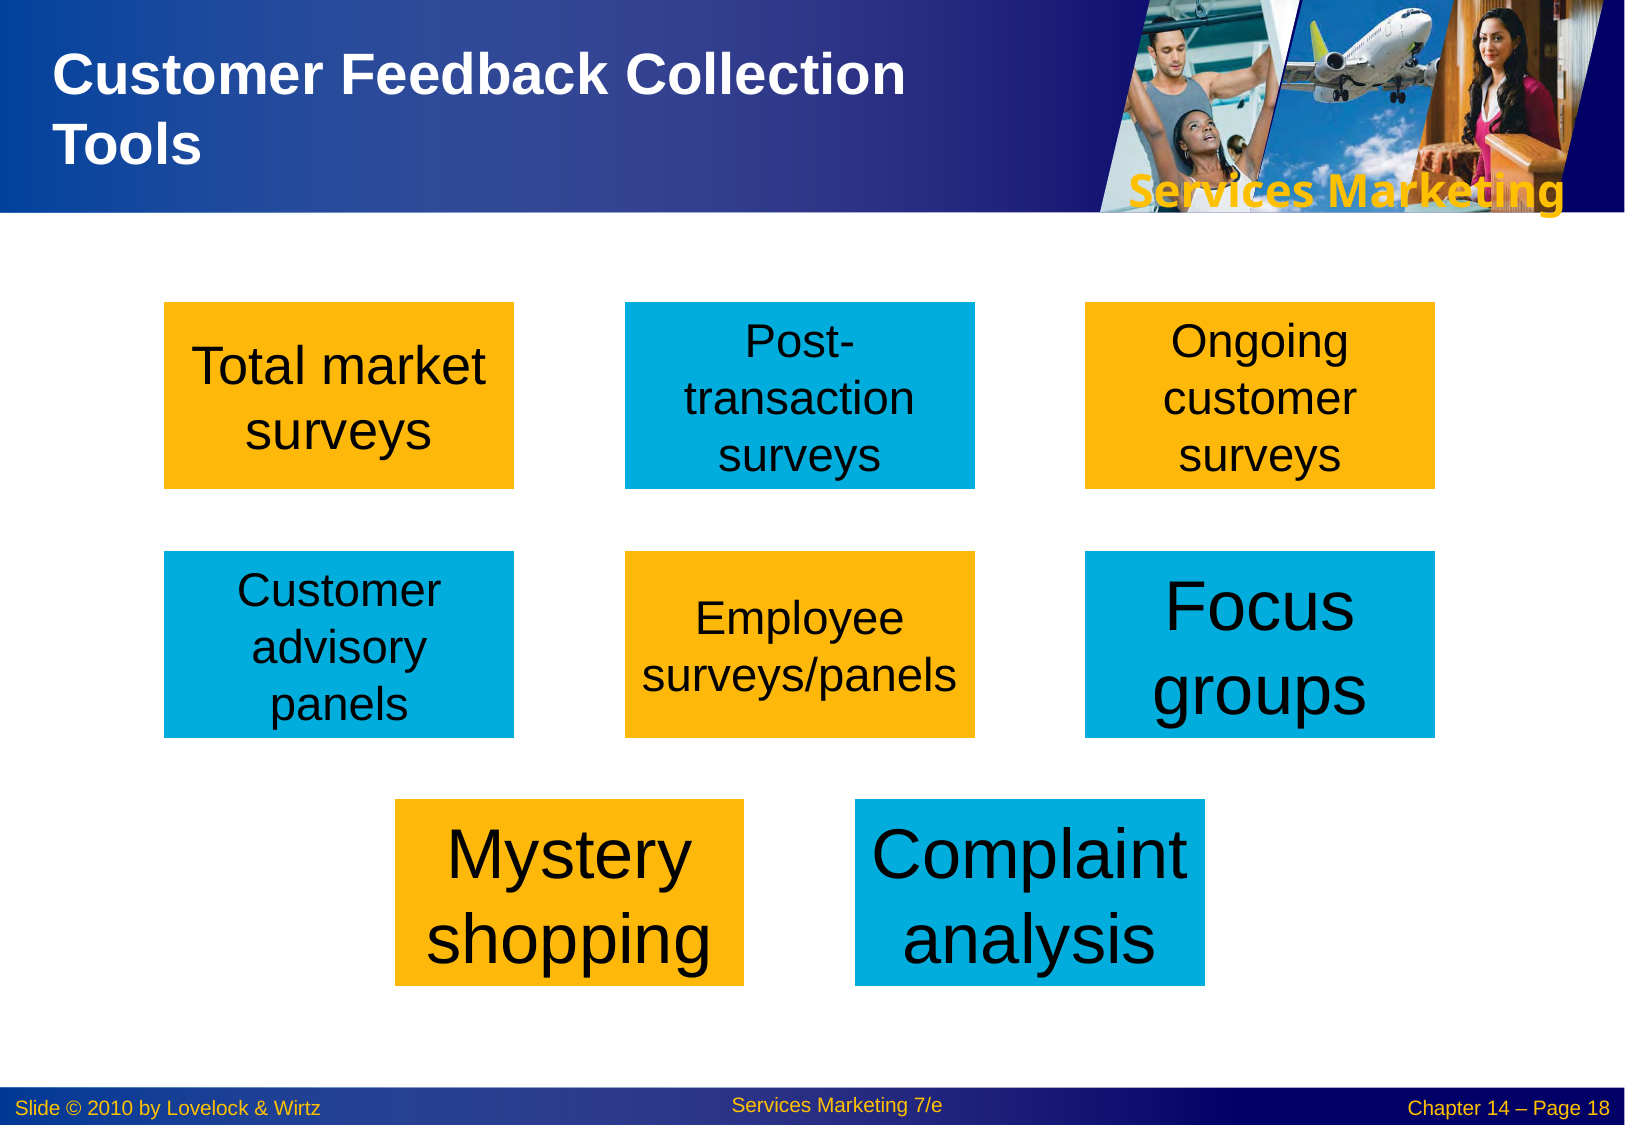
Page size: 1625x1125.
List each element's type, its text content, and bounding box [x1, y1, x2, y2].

picture [1162, 186, 1172, 192]
picture [1100, 0, 1604, 213]
picture [1546, 187, 1556, 202]
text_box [161, 299, 1438, 1023]
title Customer Feedback Collection Tools [36, 37, 1088, 176]
